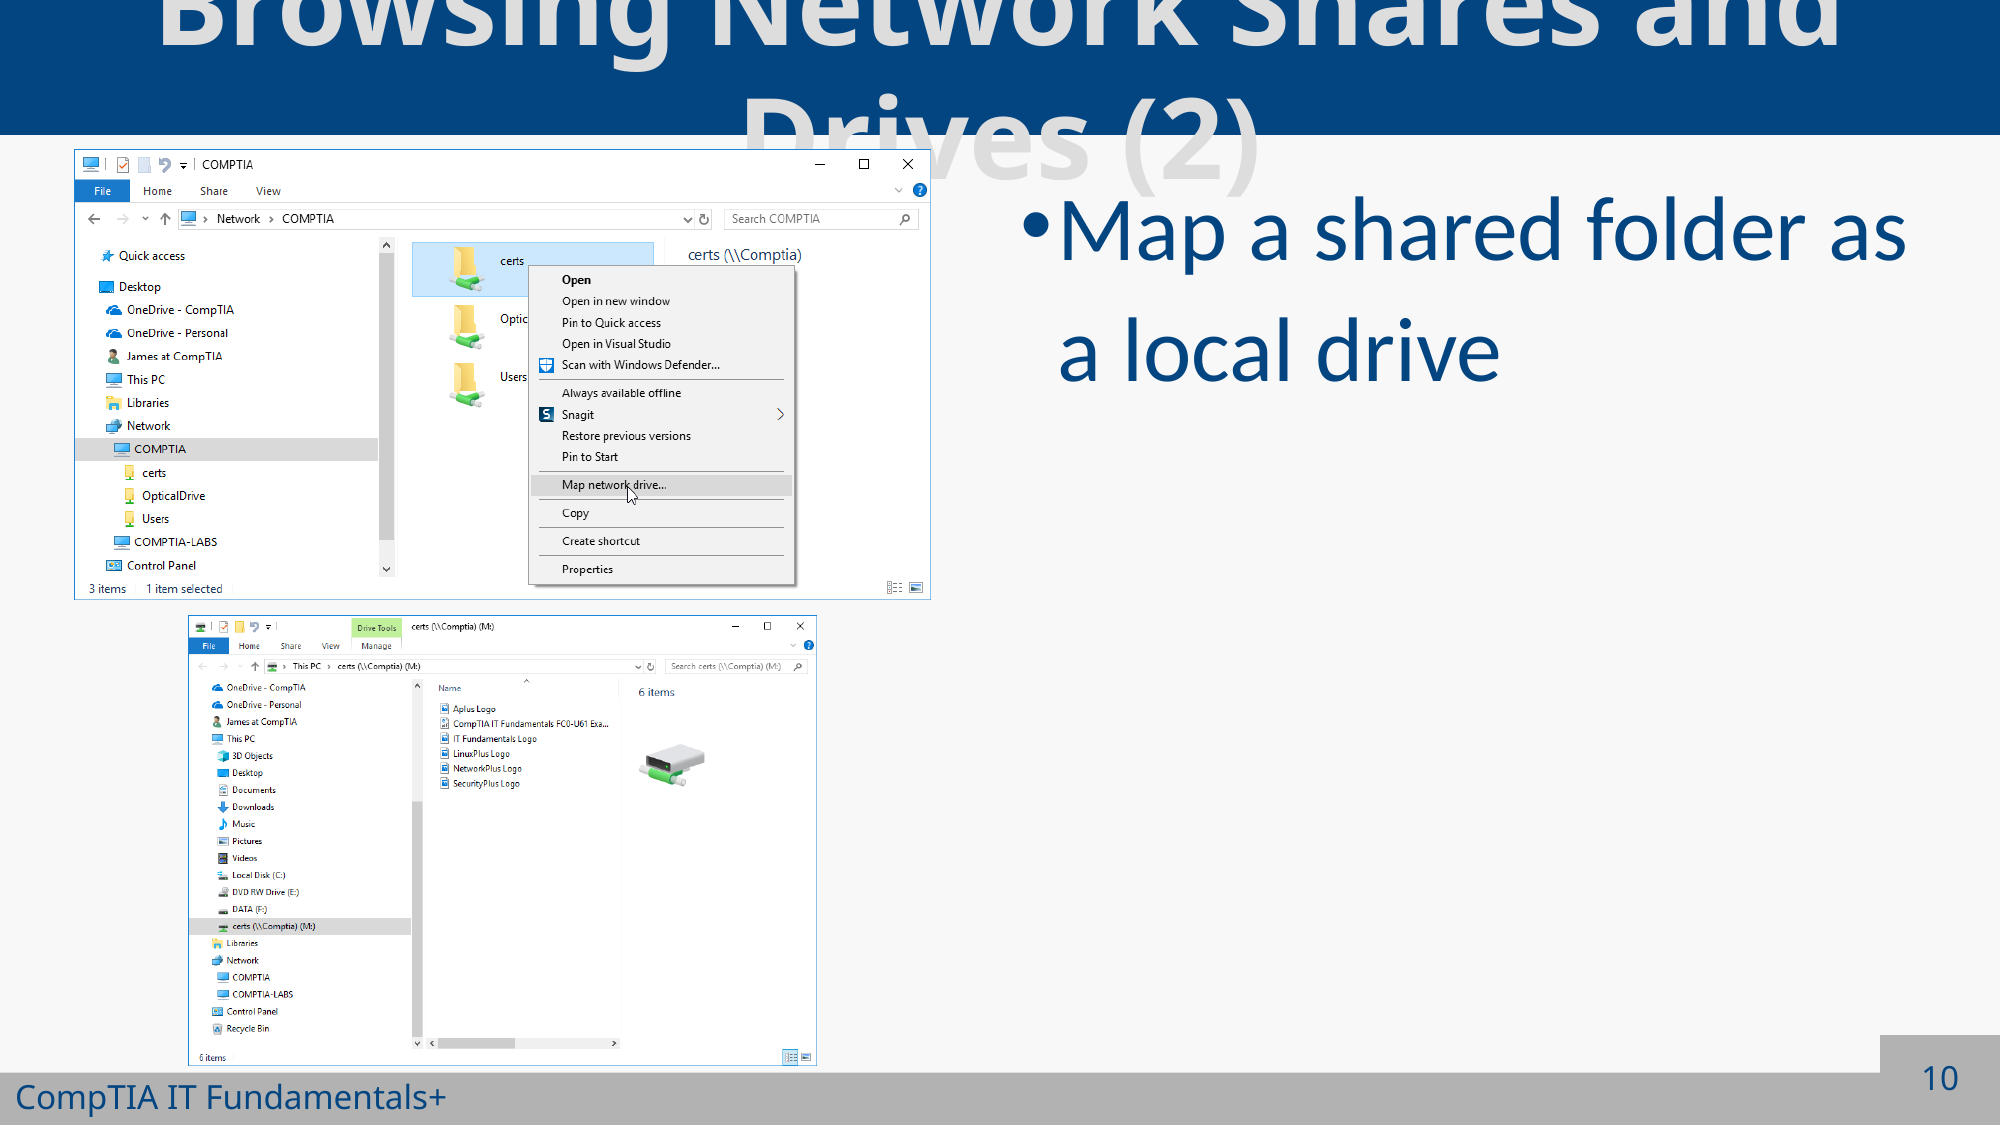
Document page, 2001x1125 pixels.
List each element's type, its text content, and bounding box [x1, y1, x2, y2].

footer CompTIA IT Fundamentals+ [0, 1072, 1880, 1125]
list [74, 149, 931, 600]
title Browsing Network Shares and Drives (2) [0, 0, 2000, 135]
slide_number 10 [1880, 1035, 2000, 1125]
list Map a shared folder as a local drive [1005, 149, 1980, 1065]
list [188, 615, 817, 1066]
